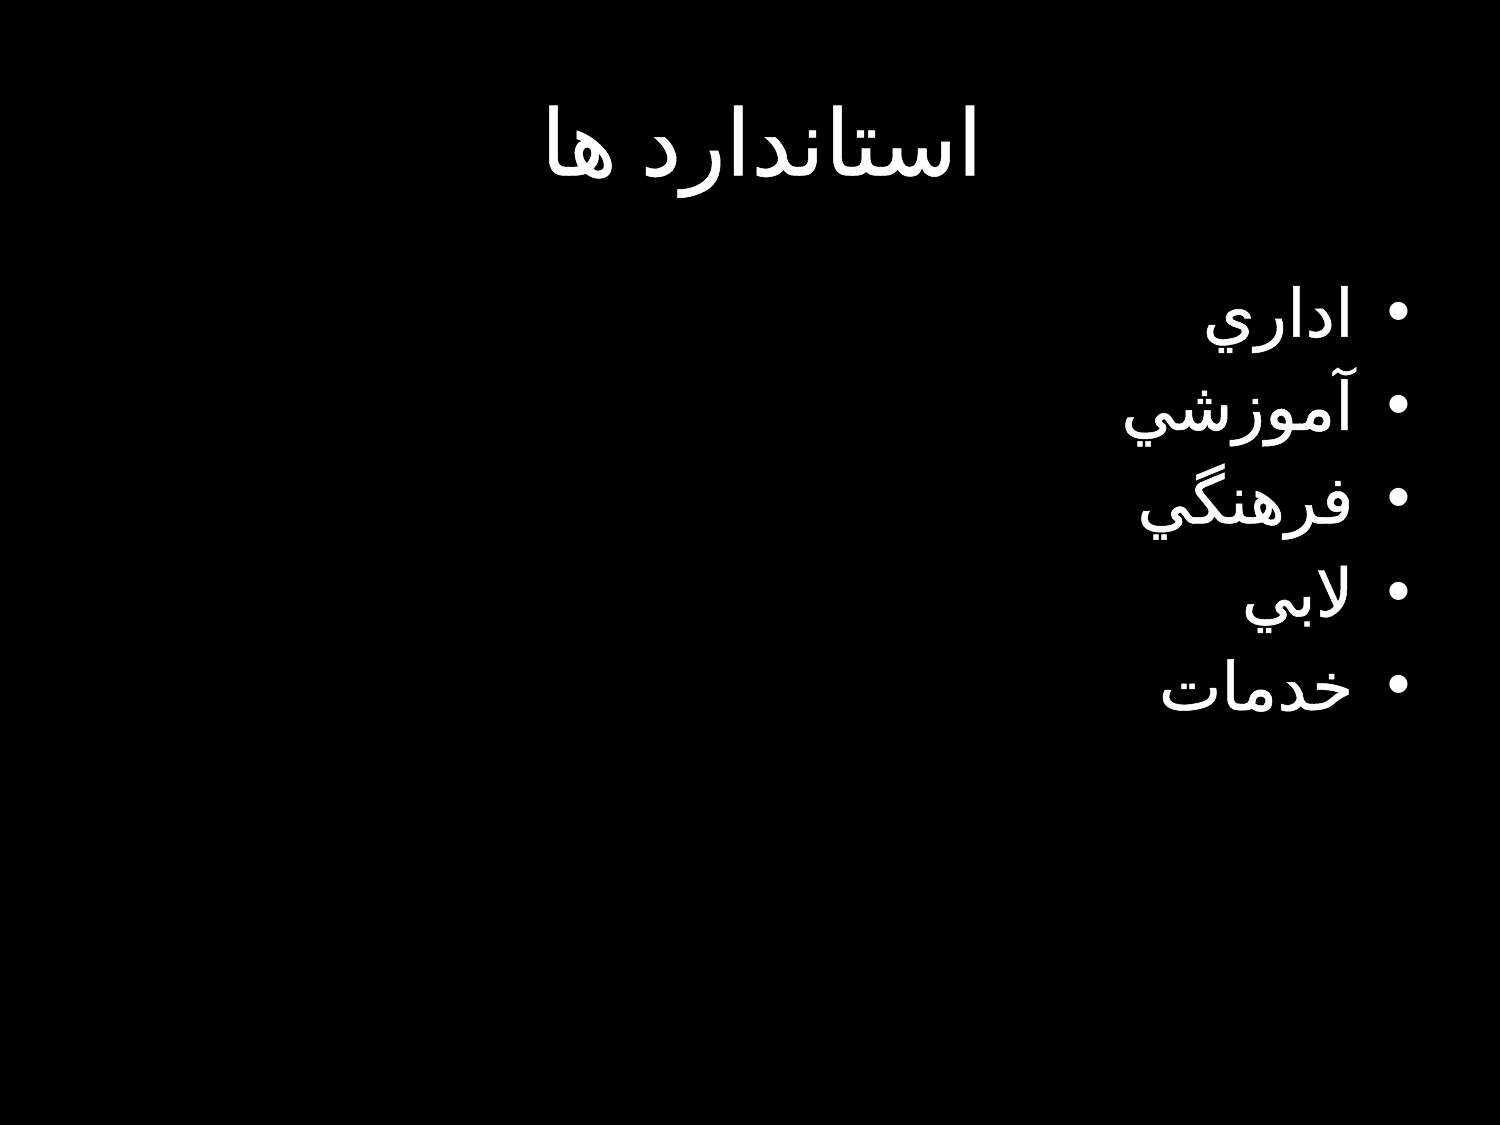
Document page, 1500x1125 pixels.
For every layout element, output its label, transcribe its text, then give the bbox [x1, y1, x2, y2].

list اداري آموزشي فرهنگي لابي خدمات [75, 262, 1425, 1005]
title استاندارد ها [75, 45, 1425, 233]
